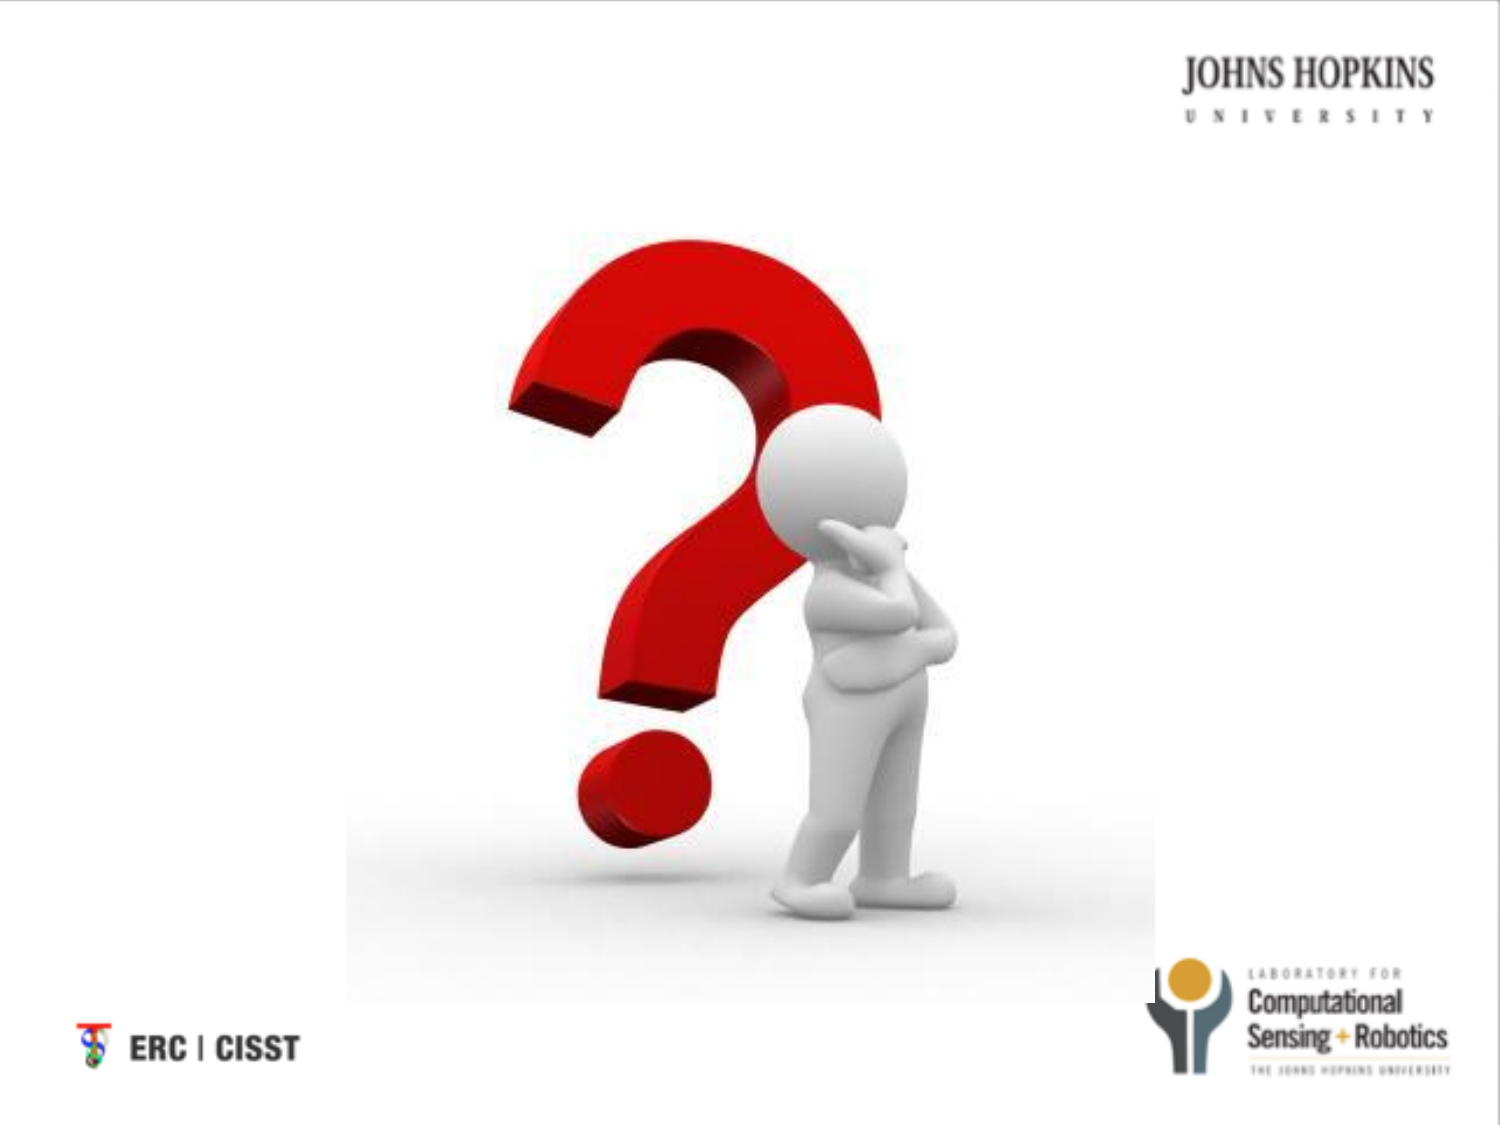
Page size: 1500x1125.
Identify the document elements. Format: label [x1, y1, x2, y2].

text_box [346, 196, 1155, 1003]
picture [0, 0, 1500, 1125]
